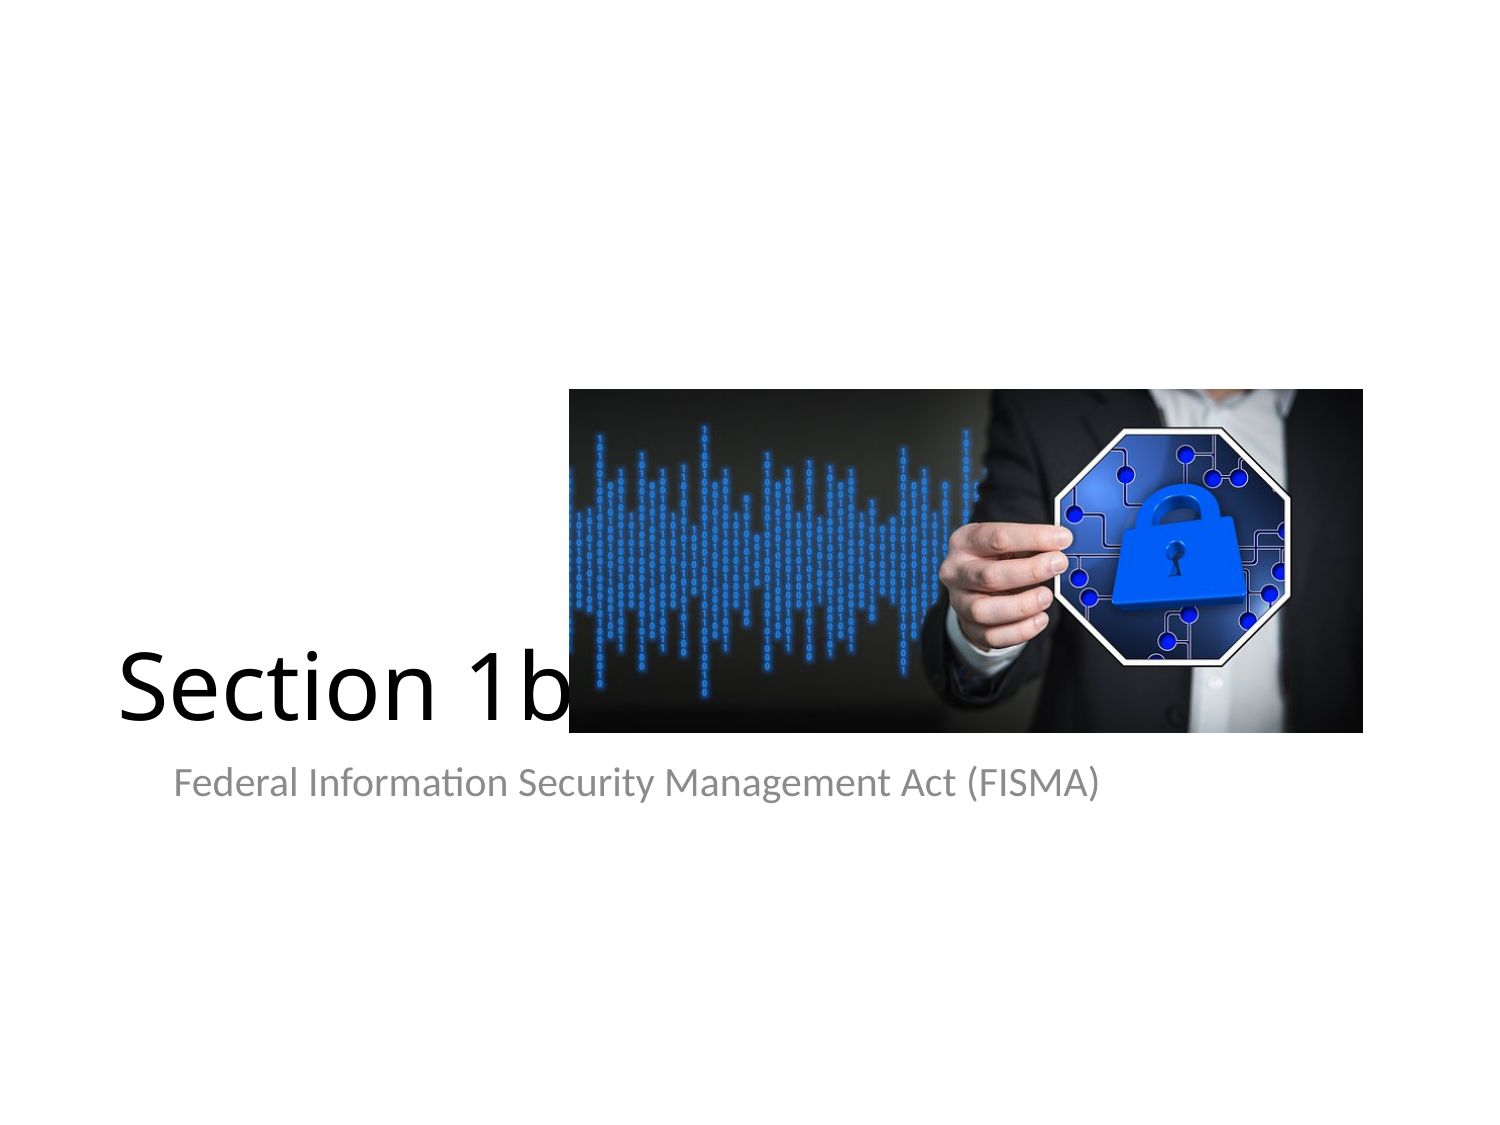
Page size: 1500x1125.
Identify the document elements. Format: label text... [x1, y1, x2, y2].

list Federal Information Security Management Act (FISMA) [102, 752, 1397, 1000]
title Section 1b: [102, 280, 1397, 749]
picture [569, 389, 1363, 733]
